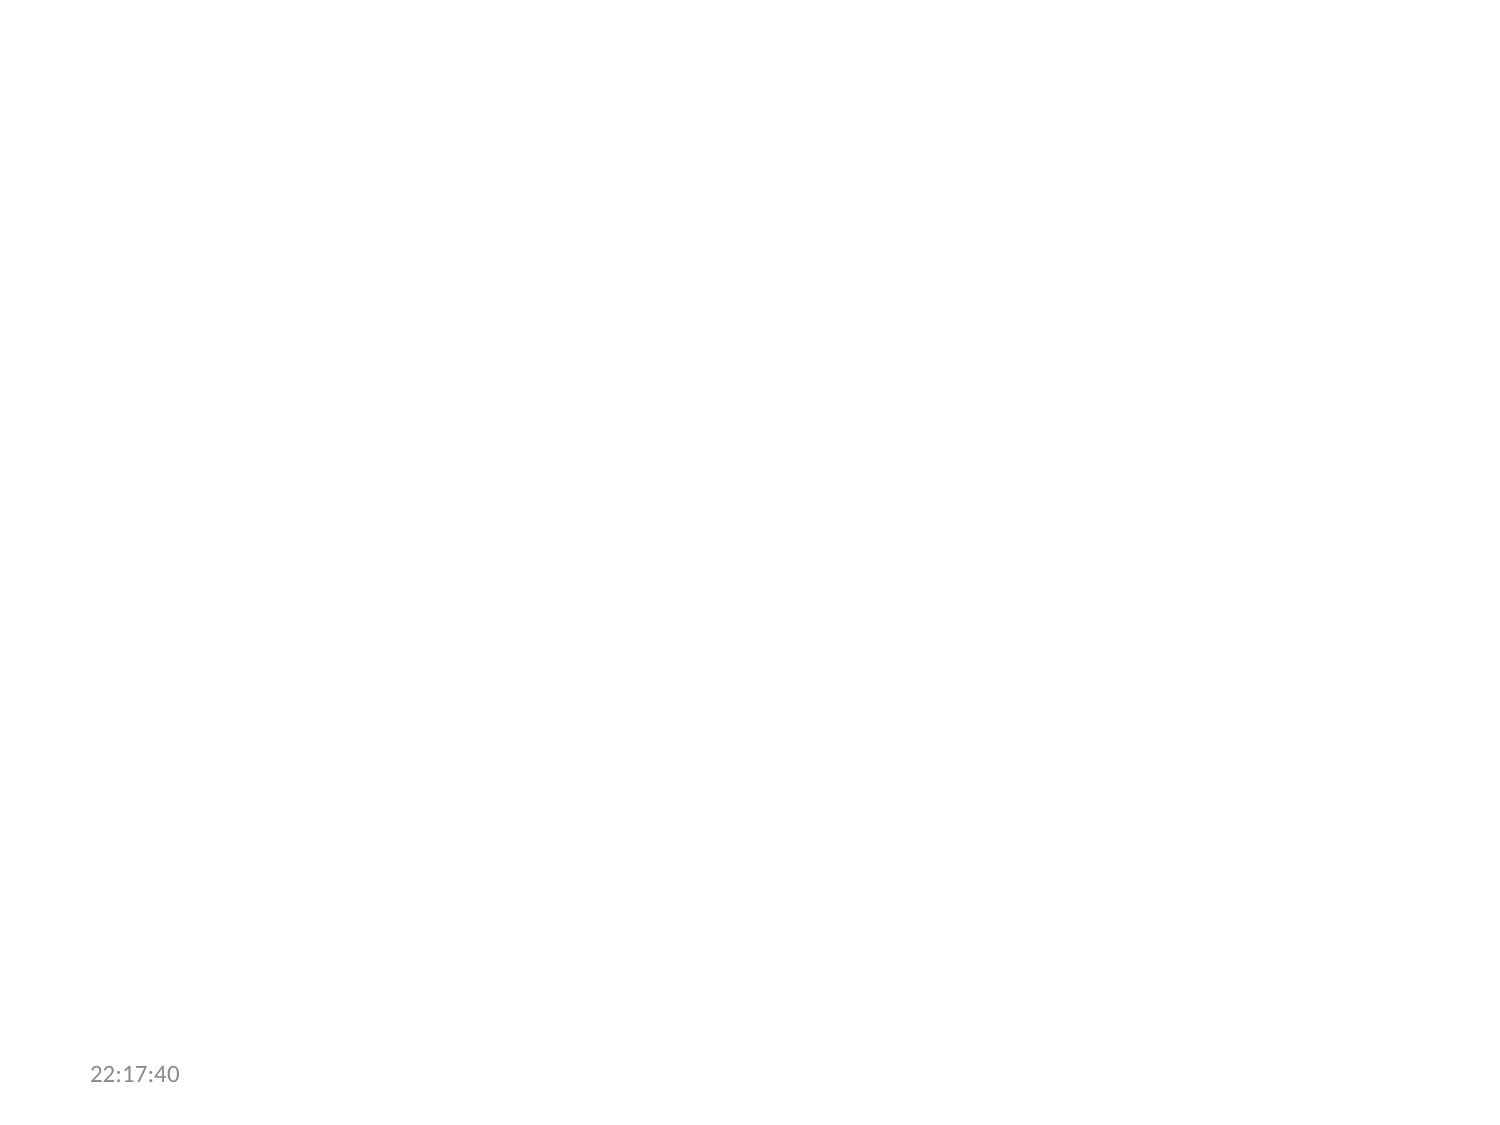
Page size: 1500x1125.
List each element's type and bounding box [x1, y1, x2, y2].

slide_number [75, 1042, 425, 1103]
